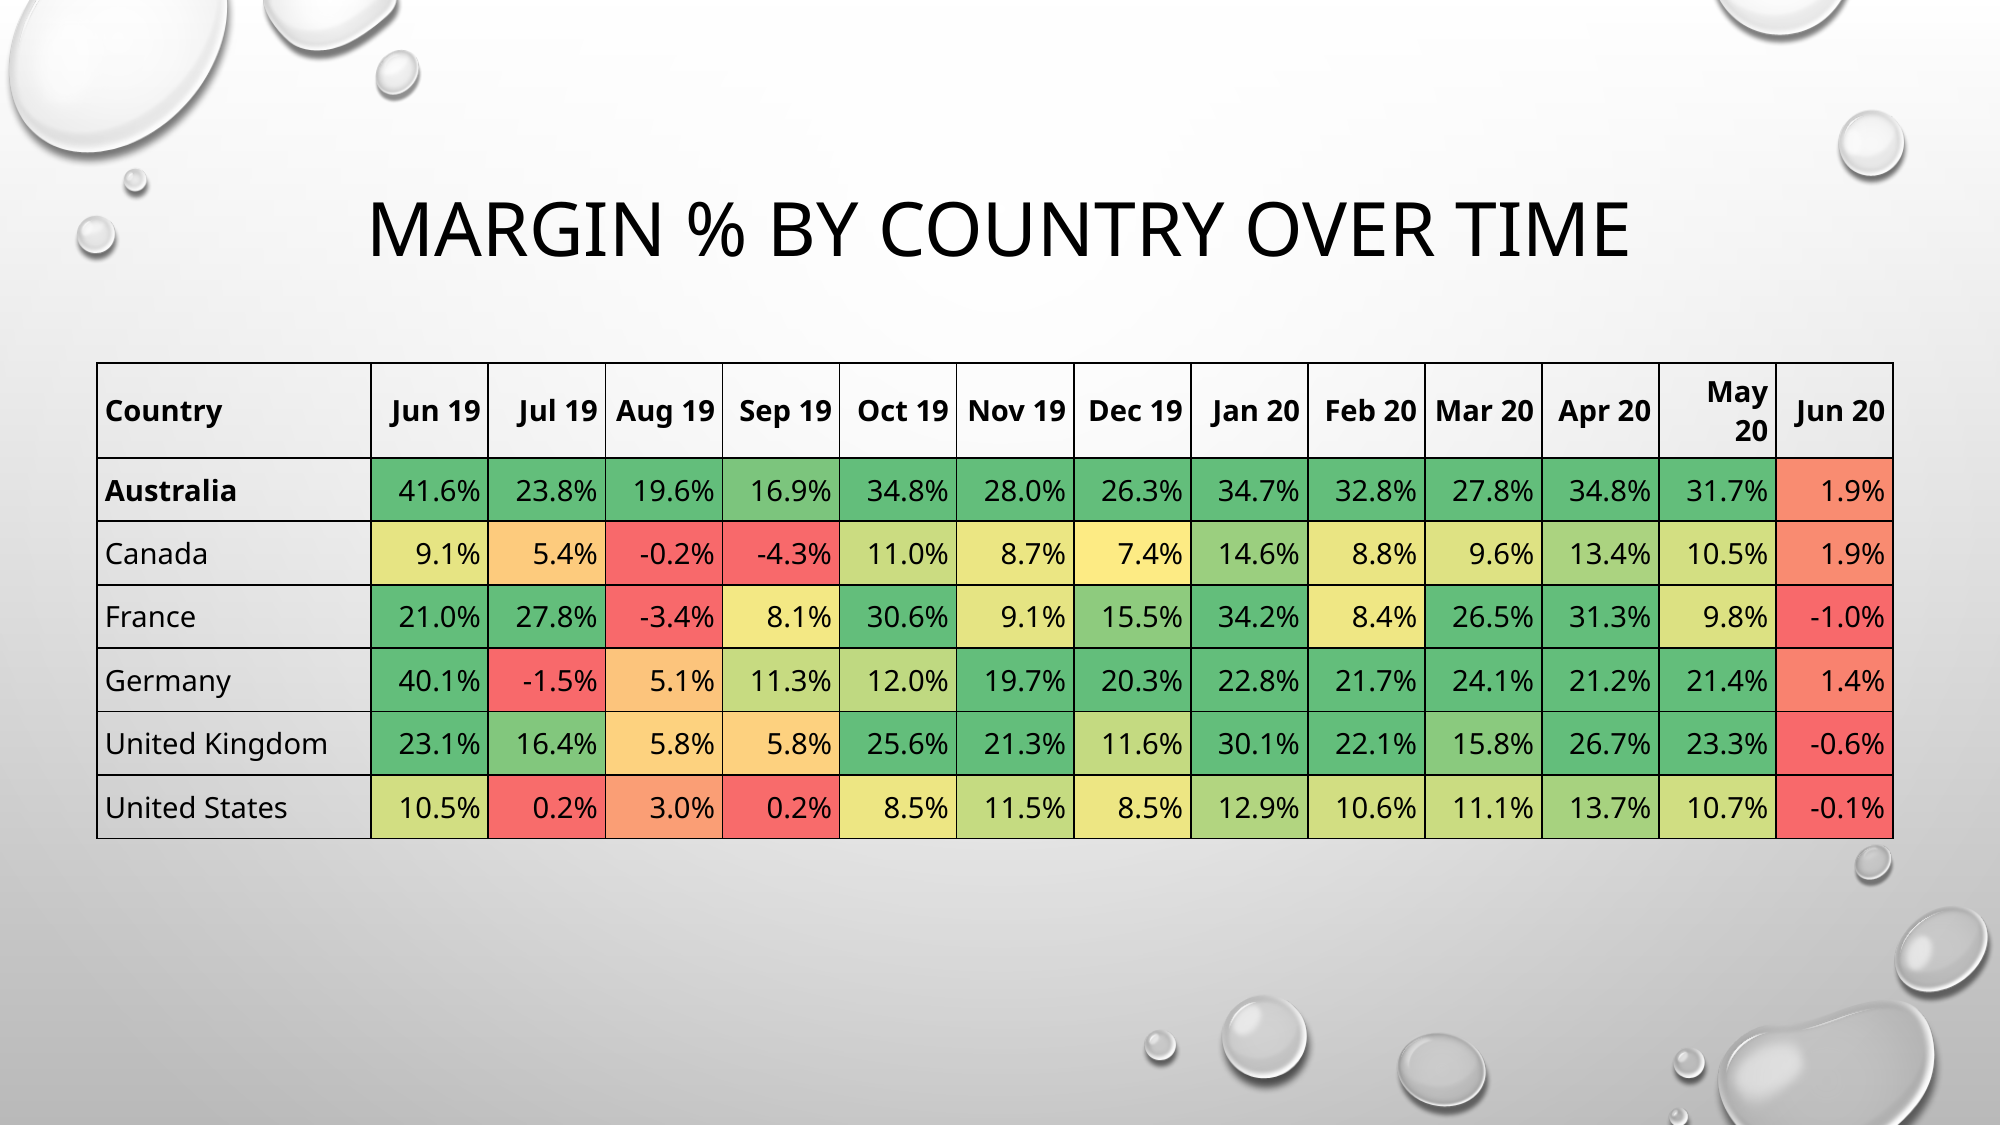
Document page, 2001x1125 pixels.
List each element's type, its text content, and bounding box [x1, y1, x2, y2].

table_cell -3.4% [606, 586, 722, 647]
table_cell 41.6% [372, 459, 487, 520]
table_cell -0.1% [1777, 776, 1892, 838]
table_cell -0.2% [606, 522, 722, 584]
picture [0, 0, 2000, 1125]
table_cell 22.1% [1309, 712, 1424, 774]
table_header Feb 20 [1309, 364, 1424, 457]
table_header Sep 19 [723, 364, 839, 457]
table_cell 21.2% [1543, 649, 1658, 711]
table_cell 30.1% [1192, 712, 1307, 774]
table_cell 20.3% [1075, 649, 1190, 711]
table_cell 5.1% [606, 649, 722, 711]
table_cell -4.3% [723, 522, 839, 584]
table_cell 11.1% [1426, 776, 1541, 838]
table_cell 8.5% [840, 776, 956, 838]
table_cell 11.6% [1075, 712, 1190, 774]
table_header Jul 19 [489, 364, 605, 457]
table_header May 20 [1660, 364, 1775, 457]
table_cell 5.8% [723, 712, 839, 774]
table_header Aug 19 [606, 364, 722, 457]
table_cell 40.1% [372, 649, 487, 711]
table_cell Germany [98, 649, 370, 711]
table_cell 23.3% [1660, 712, 1775, 774]
table_cell France [98, 586, 370, 647]
table_cell 19.7% [957, 649, 1073, 711]
table_header Jun 20 [1777, 364, 1892, 457]
table_header Country [98, 364, 370, 457]
table_cell 12.9% [1192, 776, 1307, 838]
table_cell 15.5% [1075, 586, 1190, 647]
table_cell Canada [98, 522, 370, 584]
table_cell 24.1% [1426, 649, 1541, 711]
table_cell 21.3% [957, 712, 1073, 774]
table_cell 10.6% [1309, 776, 1424, 838]
table_cell 19.6% [606, 459, 722, 520]
table_cell -0.6% [1777, 712, 1892, 774]
table_cell 21.0% [372, 586, 487, 647]
table_cell 13.4% [1543, 522, 1658, 584]
table_cell 5.4% [489, 522, 605, 584]
table_cell 11.5% [957, 776, 1073, 838]
table_cell 34.8% [1543, 459, 1658, 520]
table_cell 10.5% [1660, 522, 1775, 584]
table_cell 34.2% [1192, 586, 1307, 647]
table_cell 1.9% [1777, 522, 1892, 584]
table_cell 26.3% [1075, 459, 1190, 520]
table_cell 8.7% [957, 522, 1073, 584]
table_cell 8.4% [1309, 586, 1424, 647]
table_cell 30.6% [840, 586, 956, 647]
table_cell 27.8% [489, 586, 605, 647]
table_cell 8.1% [723, 586, 839, 647]
table_cell 21.4% [1660, 649, 1775, 711]
table_cell 10.7% [1660, 776, 1775, 838]
table_cell 8.5% [1075, 776, 1190, 838]
table_header Apr 20 [1543, 364, 1658, 457]
table_cell -1.5% [489, 649, 605, 711]
table_header Nov 19 [957, 364, 1073, 457]
table_cell 23.8% [489, 459, 605, 520]
table_cell 22.8% [1192, 649, 1307, 711]
table_cell 15.8% [1426, 712, 1541, 774]
table_cell 7.4% [1075, 522, 1190, 584]
table_cell 1.9% [1777, 459, 1892, 520]
table_cell 32.8% [1309, 459, 1424, 520]
table_cell 31.3% [1543, 586, 1658, 647]
table_cell 10.5% [372, 776, 487, 838]
table_cell 3.0% [606, 776, 722, 838]
table_cell 9.1% [372, 522, 487, 584]
table_cell 21.7% [1309, 649, 1424, 711]
table_cell 23.1% [372, 712, 487, 774]
table_cell 14.6% [1192, 522, 1307, 584]
table_cell United States [98, 776, 370, 838]
table_cell 13.7% [1543, 776, 1658, 838]
table_cell 0.2% [489, 776, 605, 838]
table_cell 16.4% [489, 712, 605, 774]
table_cell 11.0% [840, 522, 956, 584]
table_cell 8.8% [1309, 522, 1424, 584]
table_header Oct 19 [840, 364, 956, 457]
table_cell 34.7% [1192, 459, 1307, 520]
table_header Dec 19 [1075, 364, 1190, 457]
table_cell 26.5% [1426, 586, 1541, 647]
title Margin % by Country Over time [149, 101, 1851, 362]
table_cell 26.7% [1543, 712, 1658, 774]
table_header Jan 20 [1192, 364, 1307, 457]
table_cell 25.6% [840, 712, 956, 774]
table_cell 27.8% [1426, 459, 1541, 520]
table_cell 0.2% [723, 776, 839, 838]
table_cell 28.0% [957, 459, 1073, 520]
table_cell 16.9% [723, 459, 839, 520]
table_cell 31.7% [1660, 459, 1775, 520]
table_cell 34.8% [840, 459, 956, 520]
table_cell 5.8% [606, 712, 722, 774]
table_header Jun 19 [372, 364, 487, 457]
table_cell 9.6% [1426, 522, 1541, 584]
table_cell Australia [98, 459, 370, 520]
table_cell 9.8% [1660, 586, 1775, 647]
table_cell 9.1% [957, 586, 1073, 647]
table_cell United Kingdom [98, 712, 370, 774]
table_cell -1.0% [1777, 586, 1892, 647]
table_cell 1.4% [1777, 649, 1892, 711]
table_header Mar 20 [1426, 364, 1541, 457]
table_cell 11.3% [723, 649, 839, 711]
table_cell 12.0% [840, 649, 956, 711]
